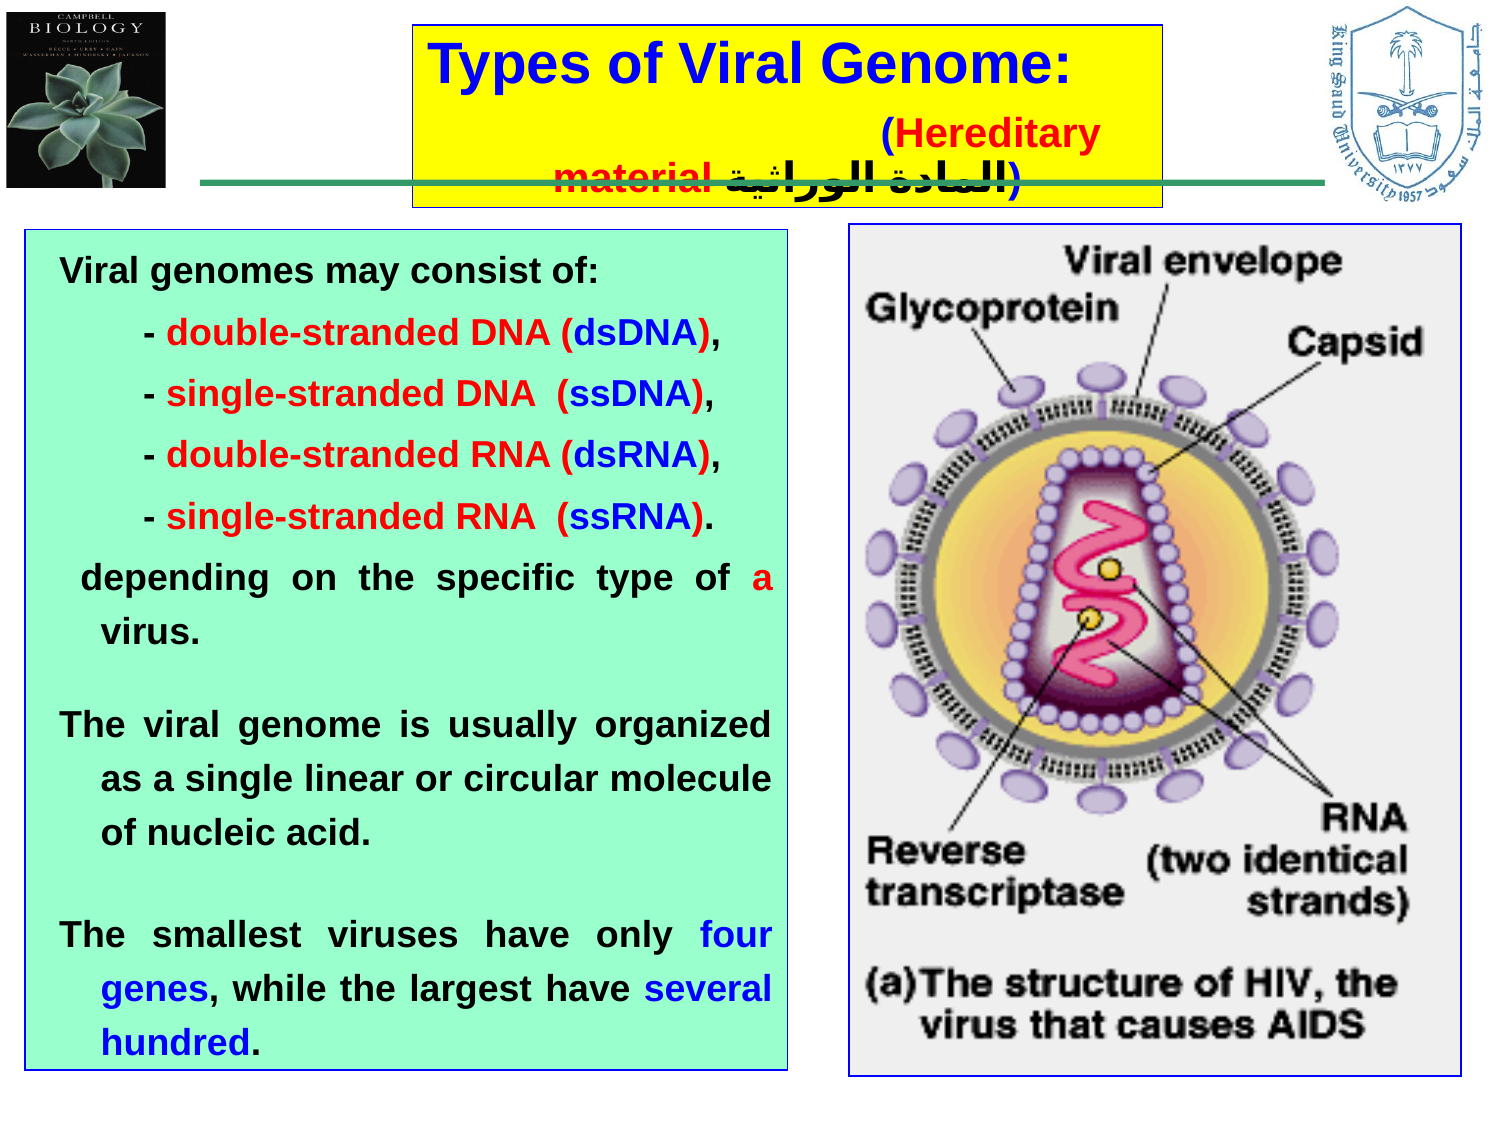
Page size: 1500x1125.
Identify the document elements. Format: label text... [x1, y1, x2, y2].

text_box Viral genomes may consist of: - double-stranded DNA (dsDNA), - single-stranded DNA (ssDNA), - double-stranded RNA (dsRNA), - single-stranded RNA (ssRNA). depending on the specific type of a virus. The viral genome is usually organized as a single linear or circular molecule of nucleic acid. The smallest viruses have only four genes, while the largest have several hundred. [24, 229, 788, 1071]
picture [849, 224, 1460, 1076]
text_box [5, 0, 1488, 209]
